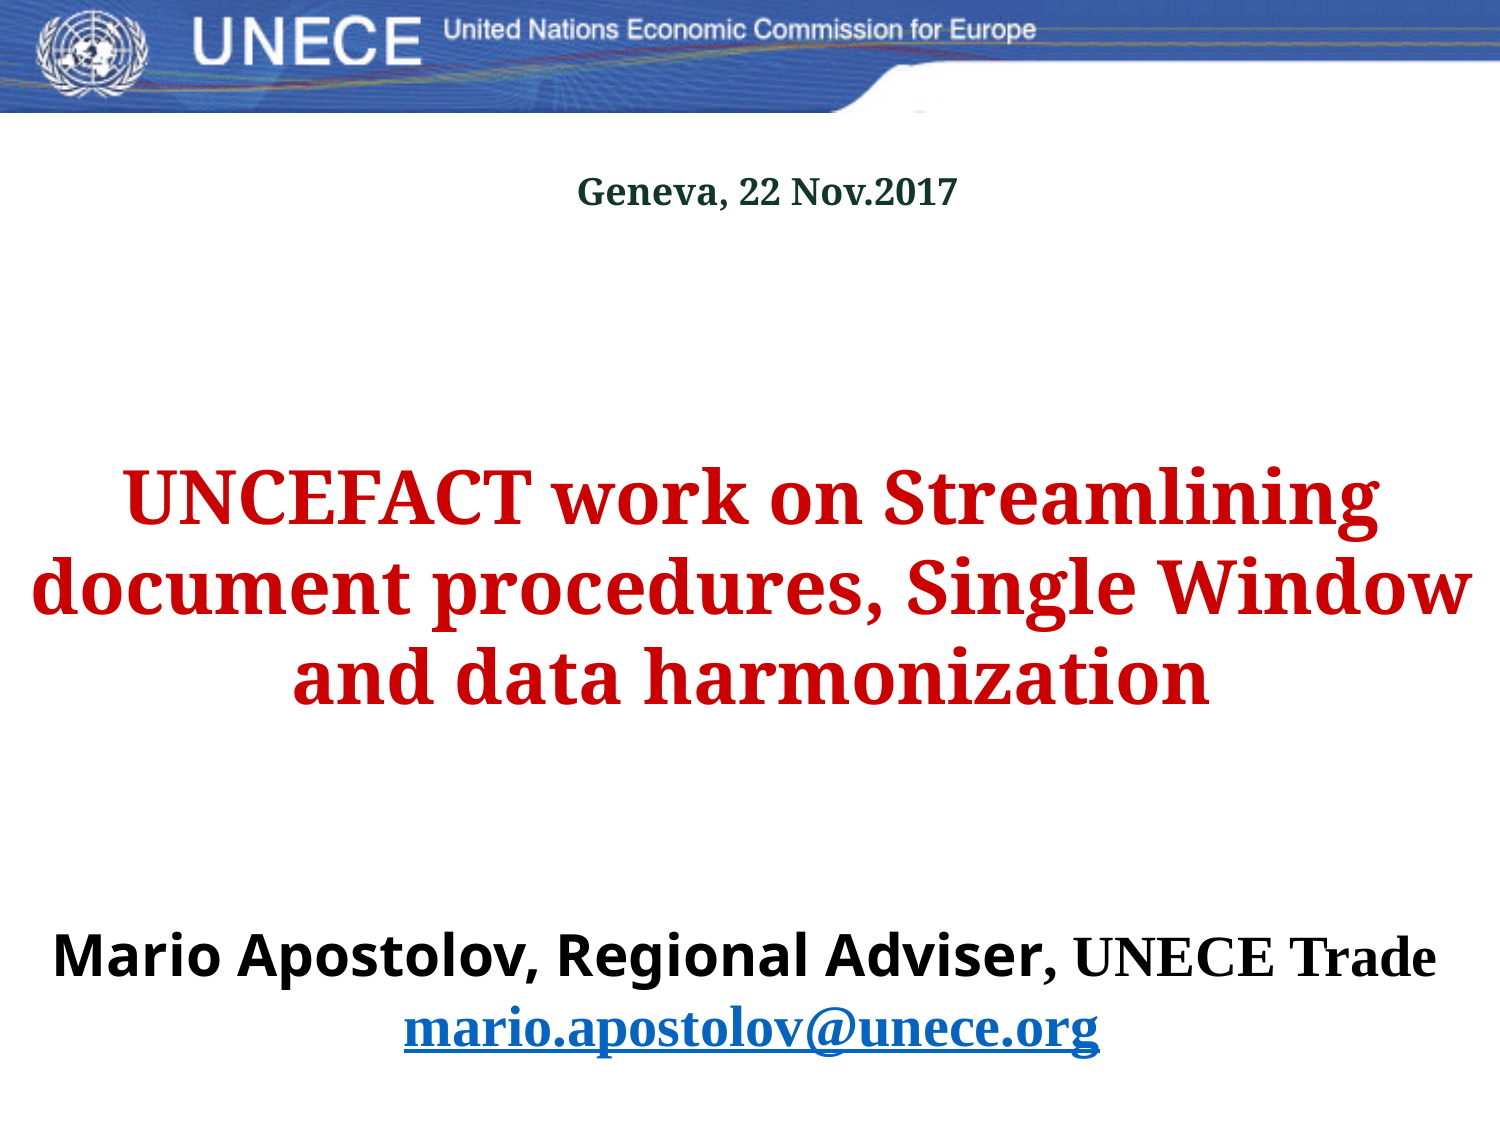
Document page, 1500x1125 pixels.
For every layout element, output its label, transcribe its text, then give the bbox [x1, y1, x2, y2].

text_box UNCEFACT work on Streamlining document procedures, Single Window and data harmonization Mario Apostolov, Regional Adviser, UNECE Trade mario.apostolov@unece.org [0, 314, 1500, 1125]
picture [0, 0, 1500, 113]
text_box Geneva, 22 Nov.2017 [135, 160, 1400, 221]
